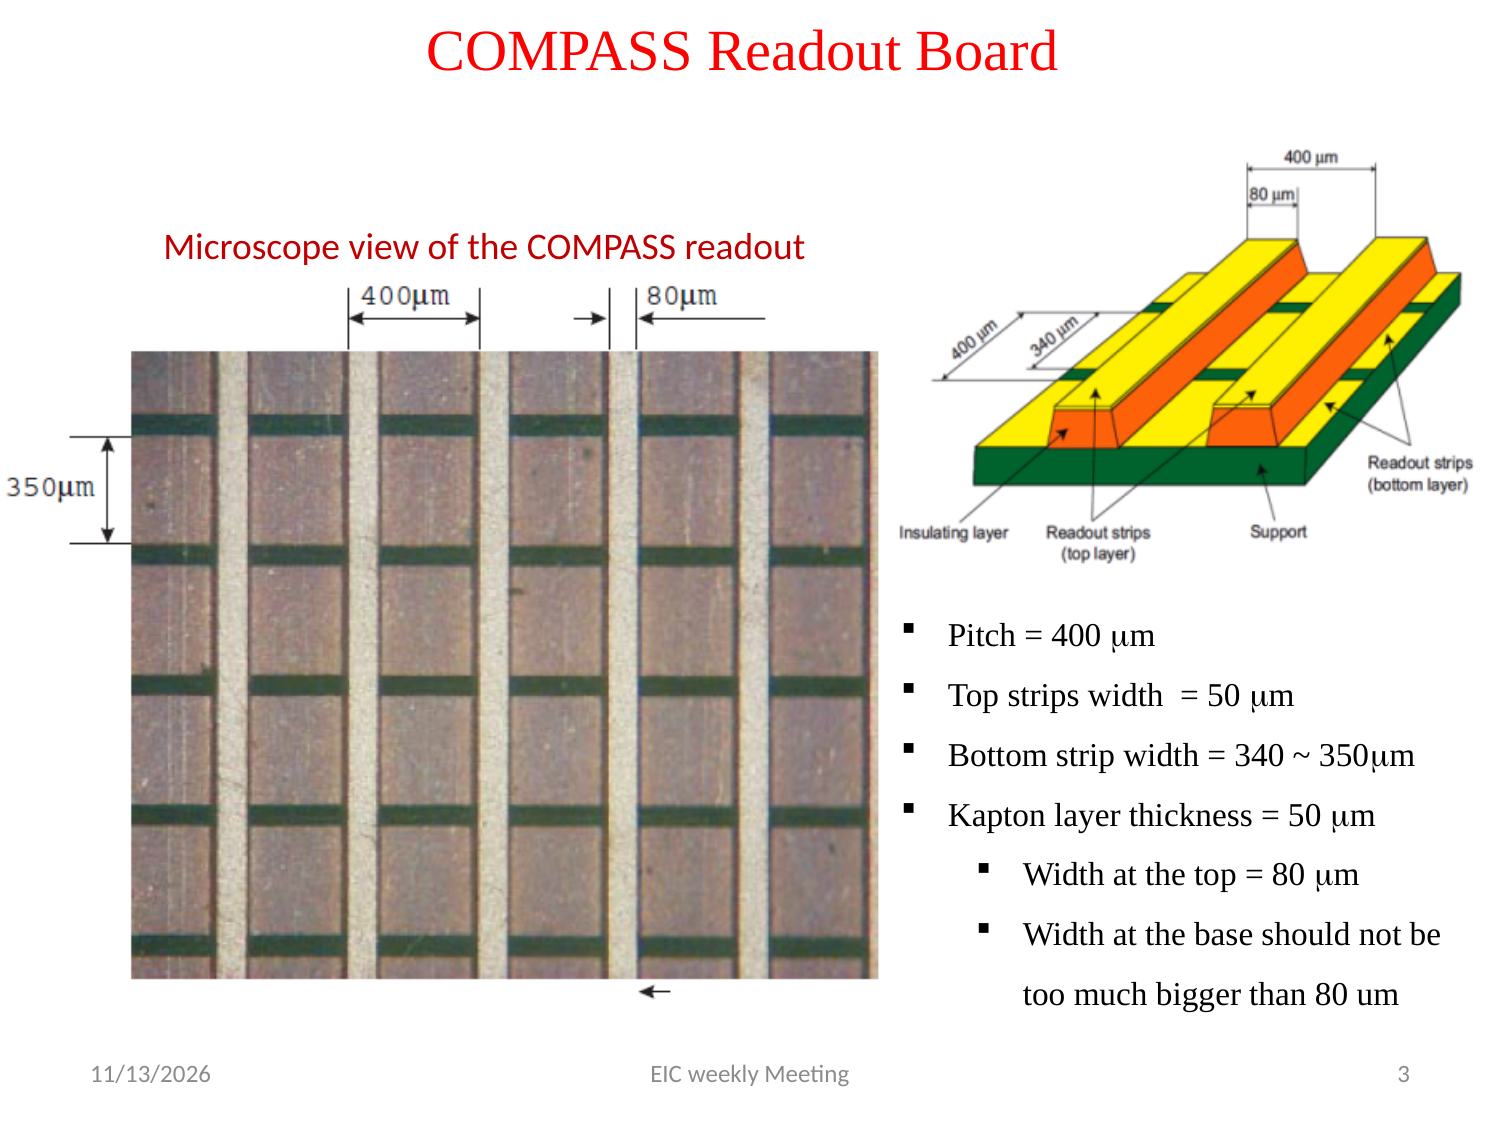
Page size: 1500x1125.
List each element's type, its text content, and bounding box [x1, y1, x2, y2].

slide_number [75, 1042, 425, 1103]
text_box Pitch = 400 mm Top strips width = 50 mm Bottom strip width = 340 ~ 350mm Kapton layer thickness = 50 mm Width at the top = 80 mm Width at the base should not be too much bigger than 80 um [899, 585, 1500, 1020]
slide_number 3 [1074, 1042, 1425, 1103]
text_box Microscope view of the COMPASS readout [148, 214, 822, 260]
text_box COMPASS Readout Board [0, 0, 1500, 95]
picture [0, 135, 1500, 1013]
footer EIC weekly Meeting [512, 1042, 988, 1103]
